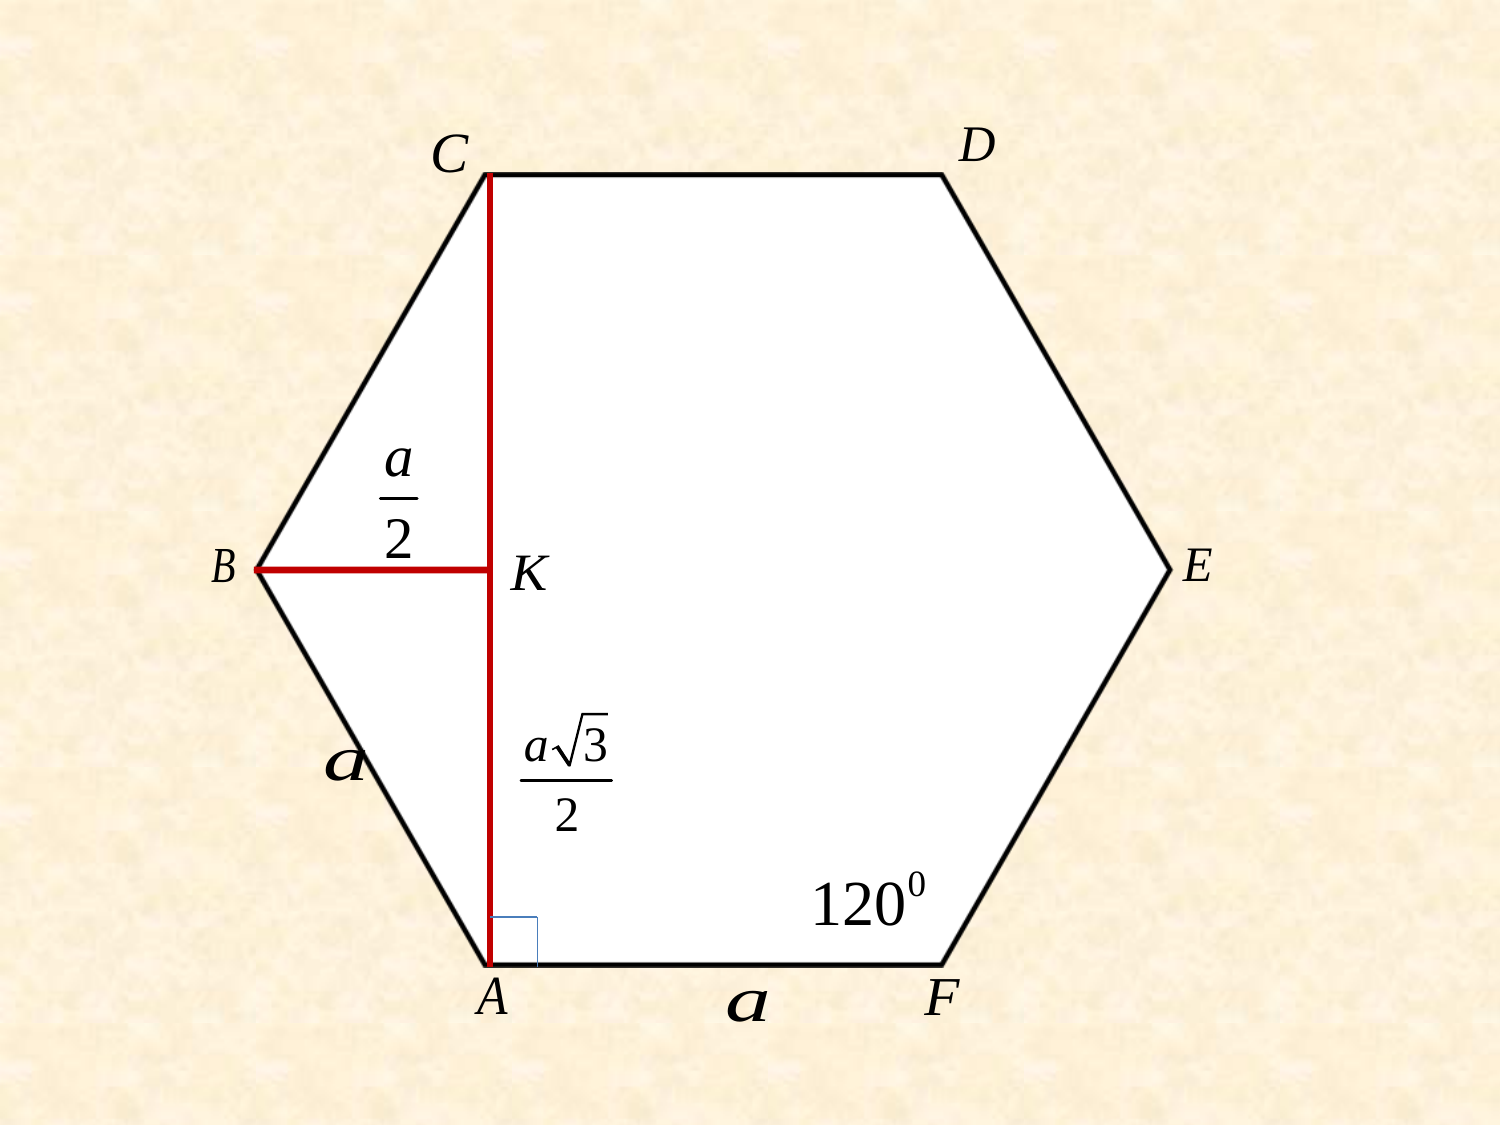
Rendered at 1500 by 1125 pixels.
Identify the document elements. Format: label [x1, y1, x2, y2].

text_box [513, 703, 621, 840]
picture [0, 0, 1500, 1125]
text_box [808, 856, 938, 940]
text_box [311, 739, 385, 795]
text_box [1174, 538, 1221, 589]
text_box [424, 123, 479, 185]
text_box [466, 967, 514, 1023]
text_box [950, 117, 1006, 170]
text_box [501, 545, 562, 599]
text_box [371, 420, 427, 569]
text_box [713, 979, 786, 1036]
text_box [204, 538, 243, 590]
text_box [915, 967, 974, 1024]
